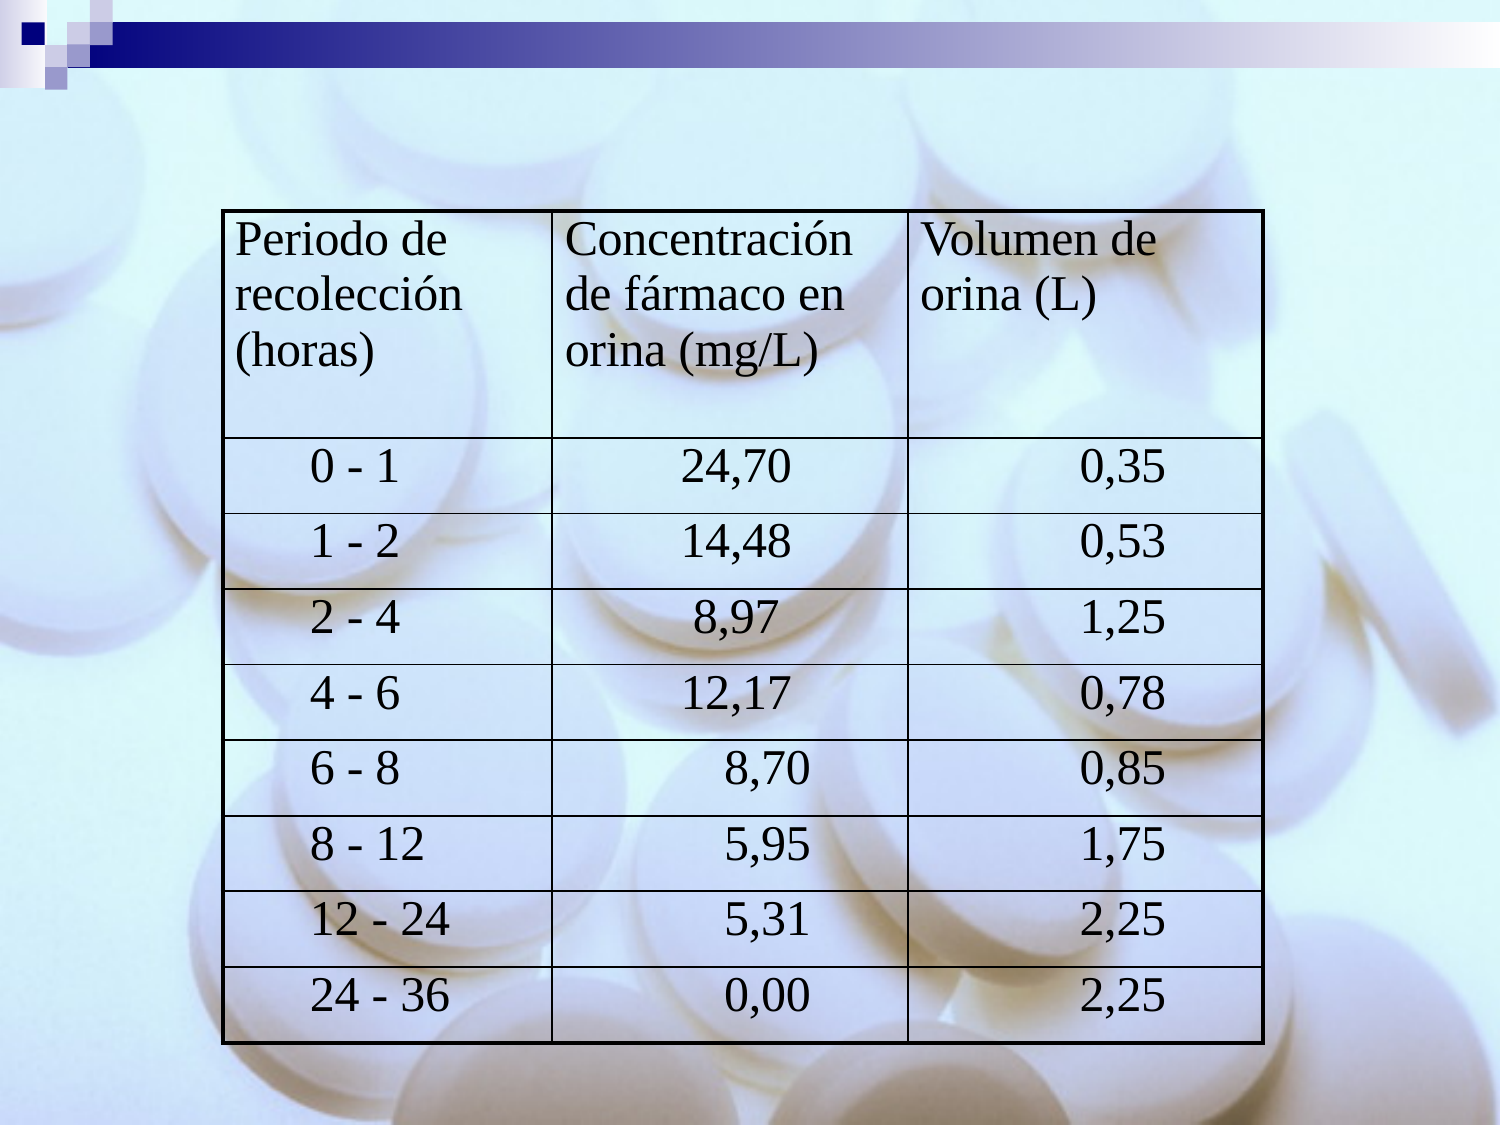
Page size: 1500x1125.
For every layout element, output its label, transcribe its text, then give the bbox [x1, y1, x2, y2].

table_cell 12,17 [553, 665, 907, 739]
table_cell 0,00 [553, 968, 907, 1041]
table_cell 5,31 [553, 892, 907, 966]
table_cell 8 - 12 [225, 817, 551, 890]
table_cell 0 - 1 [225, 439, 551, 513]
text_box [0, 0, 1500, 75]
table_cell 2 - 4 [225, 590, 551, 664]
picture [0, 75, 1500, 1125]
table_cell 8,97 [553, 590, 907, 664]
table_cell 24 - 36 [225, 968, 551, 1041]
table_cell 6 - 8 [225, 741, 551, 815]
table_cell 24,70 [553, 439, 907, 513]
table_cell 2,25 [909, 968, 1261, 1041]
table_cell 4 - 6 [225, 665, 551, 739]
table_header Volumen de orina (L) [909, 213, 1261, 437]
table_header Periodo de recolección (horas) [225, 213, 551, 437]
table_cell 2,25 [909, 892, 1261, 966]
table_cell 5,95 [553, 817, 907, 890]
table_cell 8,70 [553, 741, 907, 815]
table_cell 0,78 [909, 665, 1261, 739]
table_cell 1,25 [909, 590, 1261, 664]
table_header Concentración de fármaco en orina (mg/L) [553, 213, 907, 437]
table_cell 0,35 [909, 439, 1261, 513]
table_cell 12 - 24 [225, 892, 551, 966]
table_cell 0,53 [909, 514, 1261, 588]
table_cell 1 - 2 [225, 514, 551, 588]
table_cell 0,85 [909, 741, 1261, 815]
table_cell 14,48 [553, 514, 907, 588]
table_cell 1,75 [909, 817, 1261, 890]
